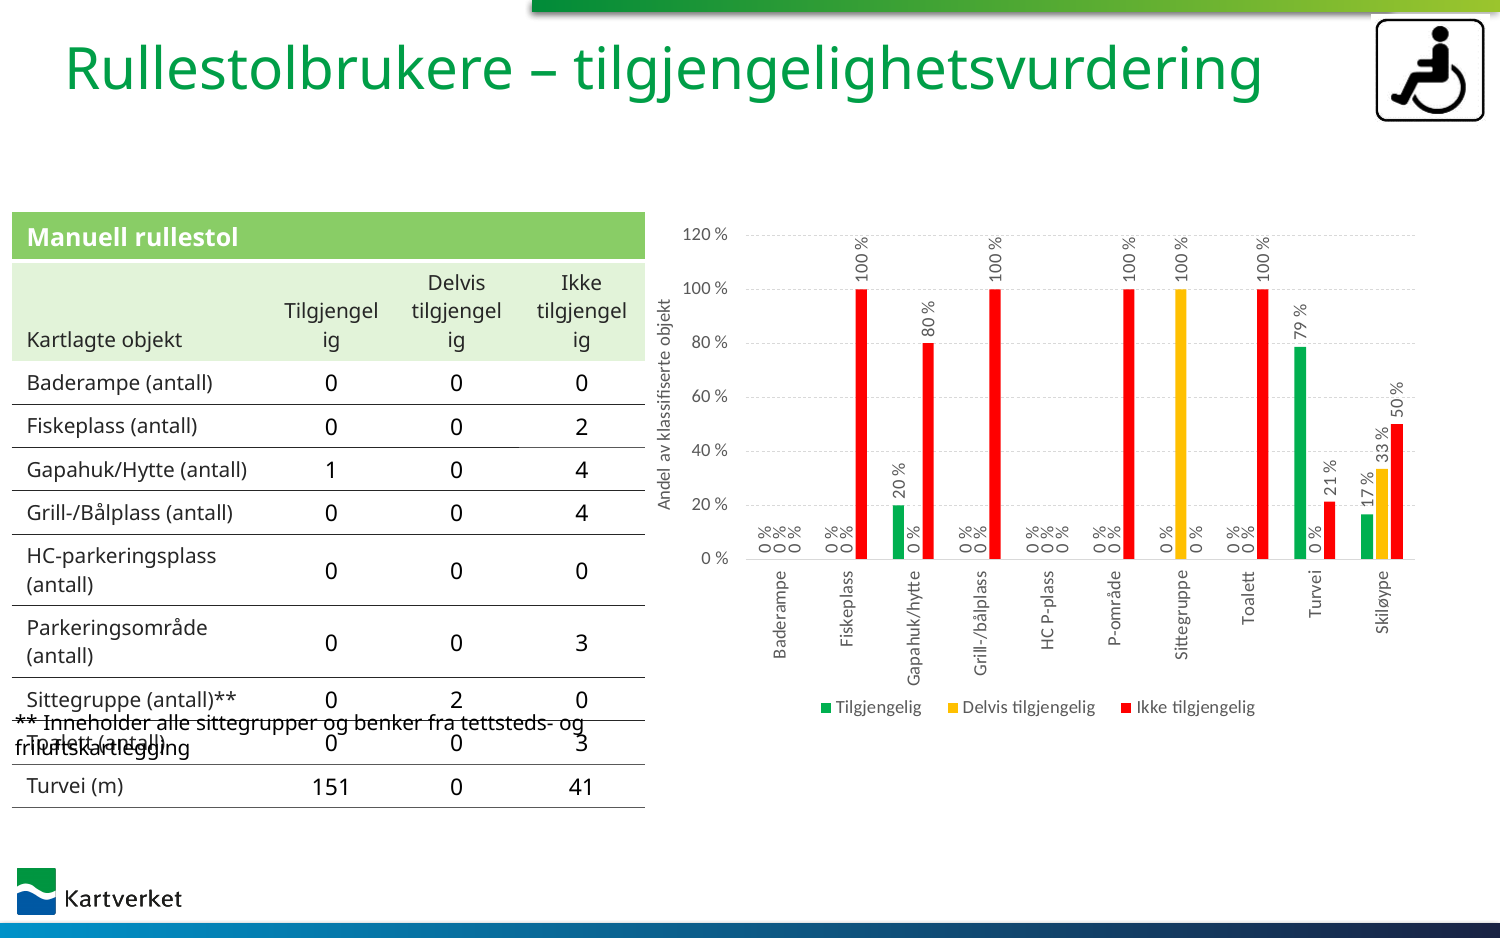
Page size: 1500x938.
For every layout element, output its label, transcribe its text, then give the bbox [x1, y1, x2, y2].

table_cell 0 [394, 491, 519, 534]
table_cell 4 [519, 491, 638, 534]
table_cell Gapahuk/Hytte (antall) [12, 448, 269, 490]
table_cell 0 [519, 535, 638, 605]
table_cell 2 [519, 405, 638, 447]
table_cell HC-parkeringsplass (antall) [12, 535, 269, 605]
table_cell Grill-/Bålplass (antall) [12, 491, 269, 534]
table_cell 0 [394, 535, 519, 605]
text_box ** Inneholder alle sittegrupper og benker fra tettsteds- og friluftskartlegging [0, 702, 745, 768]
table_cell 1 [269, 448, 394, 490]
text_box Rullestolbrukere – tilgjengelighetsvurdering [49, 12, 1372, 109]
table_cell Kartlagte objekt [12, 263, 269, 361]
table_cell 0 [394, 448, 519, 490]
table_cell 151 [269, 768, 394, 807]
table_cell Delvis tilgjengelig [394, 263, 519, 361]
picture [1371, 13, 1491, 127]
table_cell 0 [394, 768, 519, 807]
table_cell 41 [519, 768, 645, 807]
table_cell 0 [269, 535, 394, 605]
table_cell Fiskeplass (antall) [12, 405, 269, 447]
table_cell Baderampe (antall) [12, 361, 269, 404]
table_cell 0 [519, 361, 638, 404]
table_cell Parkeringsområde (antall) [12, 606, 269, 677]
table_cell 0 [394, 361, 519, 404]
table_cell Tilgjengelig [269, 263, 394, 361]
table_cell 0 [269, 606, 394, 677]
table_cell 0 [269, 405, 394, 447]
picture [643, 218, 1426, 728]
table_header Manuell rullestol [12, 212, 645, 259]
table_cell 4 [519, 448, 638, 490]
table_cell Turvei (m) [12, 768, 269, 807]
table_cell Sittegruppe (antall)** [12, 678, 269, 702]
table_cell 3 [519, 606, 638, 677]
table_cell 0 [394, 405, 519, 447]
table_cell 0 [269, 491, 394, 534]
table_cell 2 [394, 678, 519, 702]
table_cell 0 [519, 678, 638, 702]
table_cell 0 [269, 678, 394, 702]
table_cell Ikke tilgjengelig [519, 263, 638, 361]
table_cell 0 [394, 606, 519, 677]
table_cell 0 [269, 361, 394, 404]
